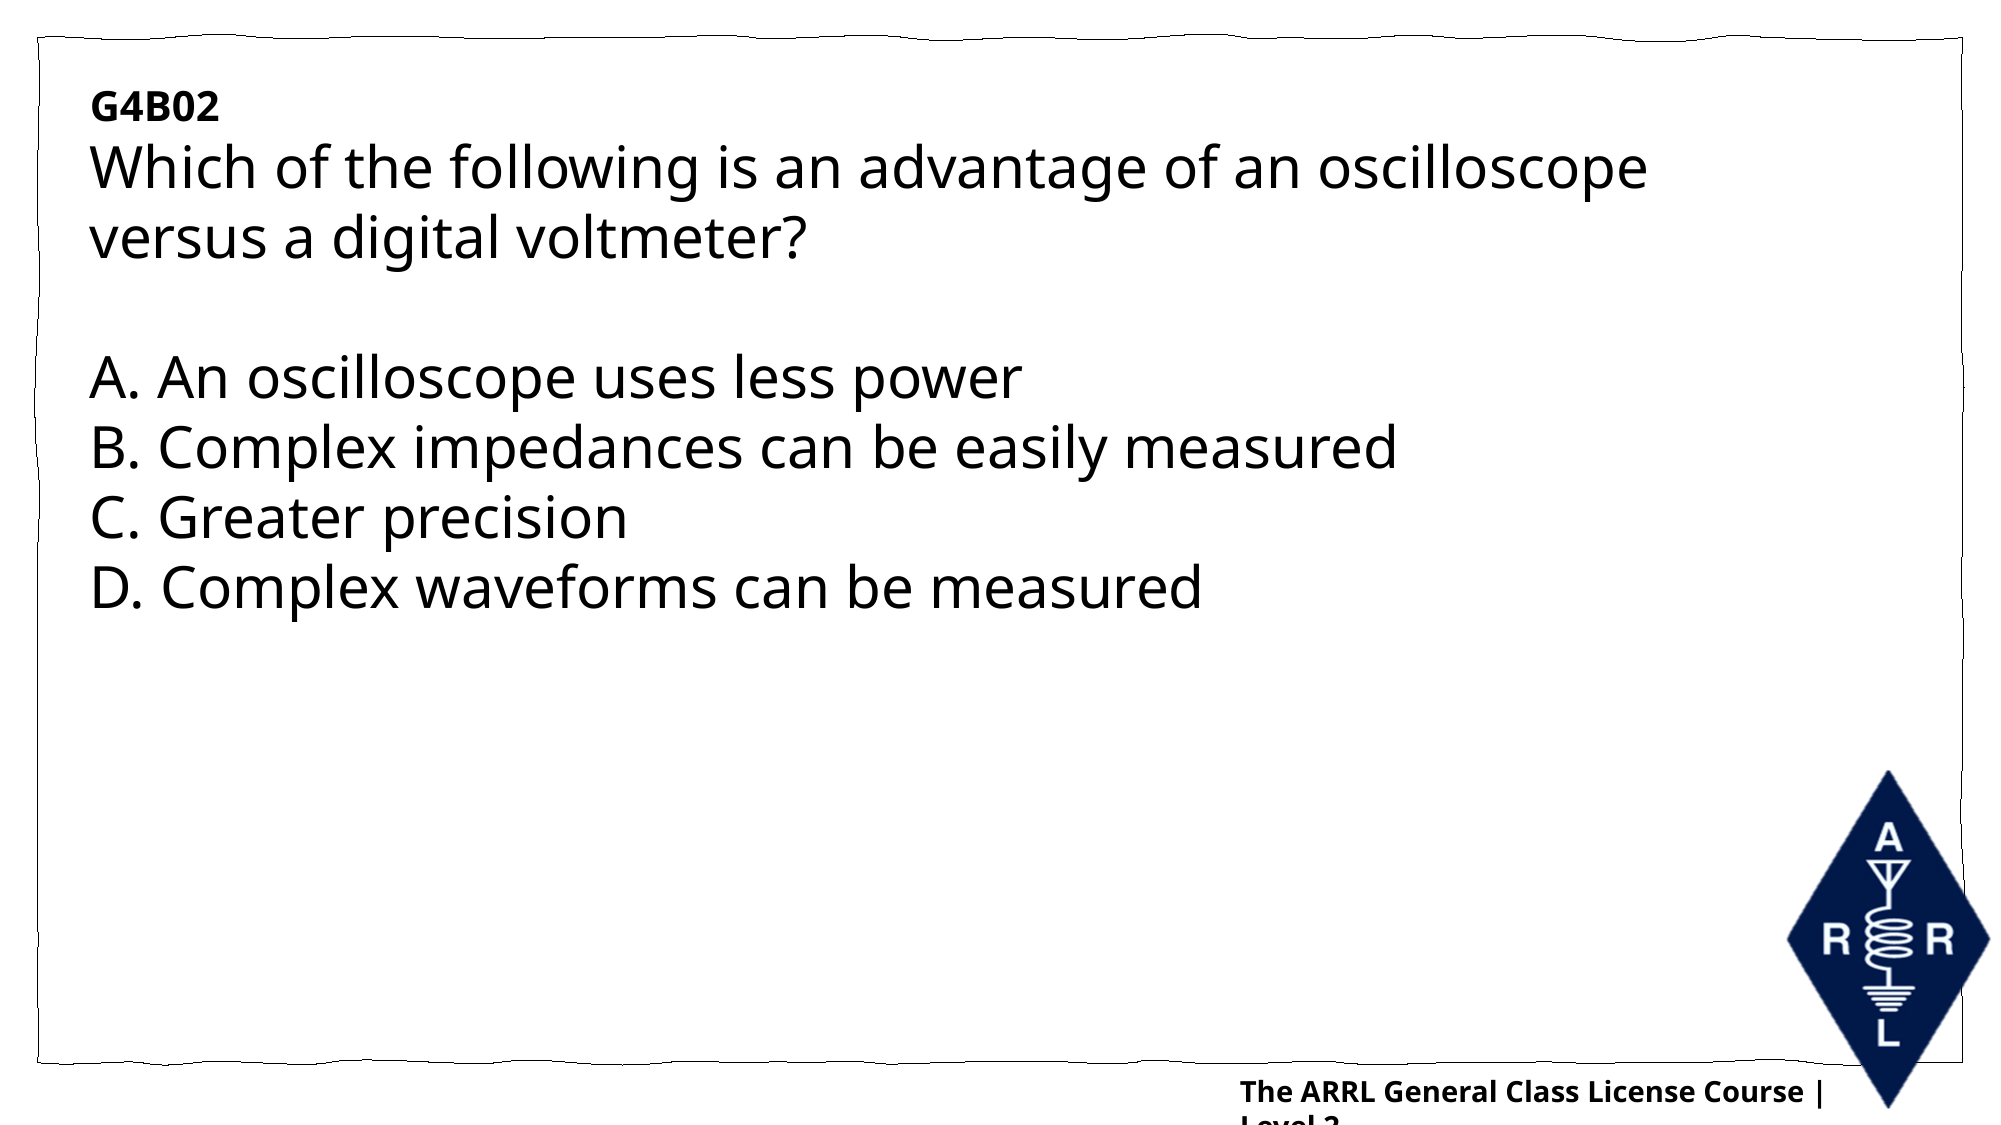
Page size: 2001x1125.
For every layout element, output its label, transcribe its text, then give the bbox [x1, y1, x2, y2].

text_box G4B02 Which of the following is an advantage of an oscilloscope versus a digital voltmeter? A. An oscilloscope uses less power B. Complex impedances can be easily measured C. Greater precision D. Complex waveforms can be measured [75, 72, 1850, 628]
picture [1773, 752, 1999, 1125]
